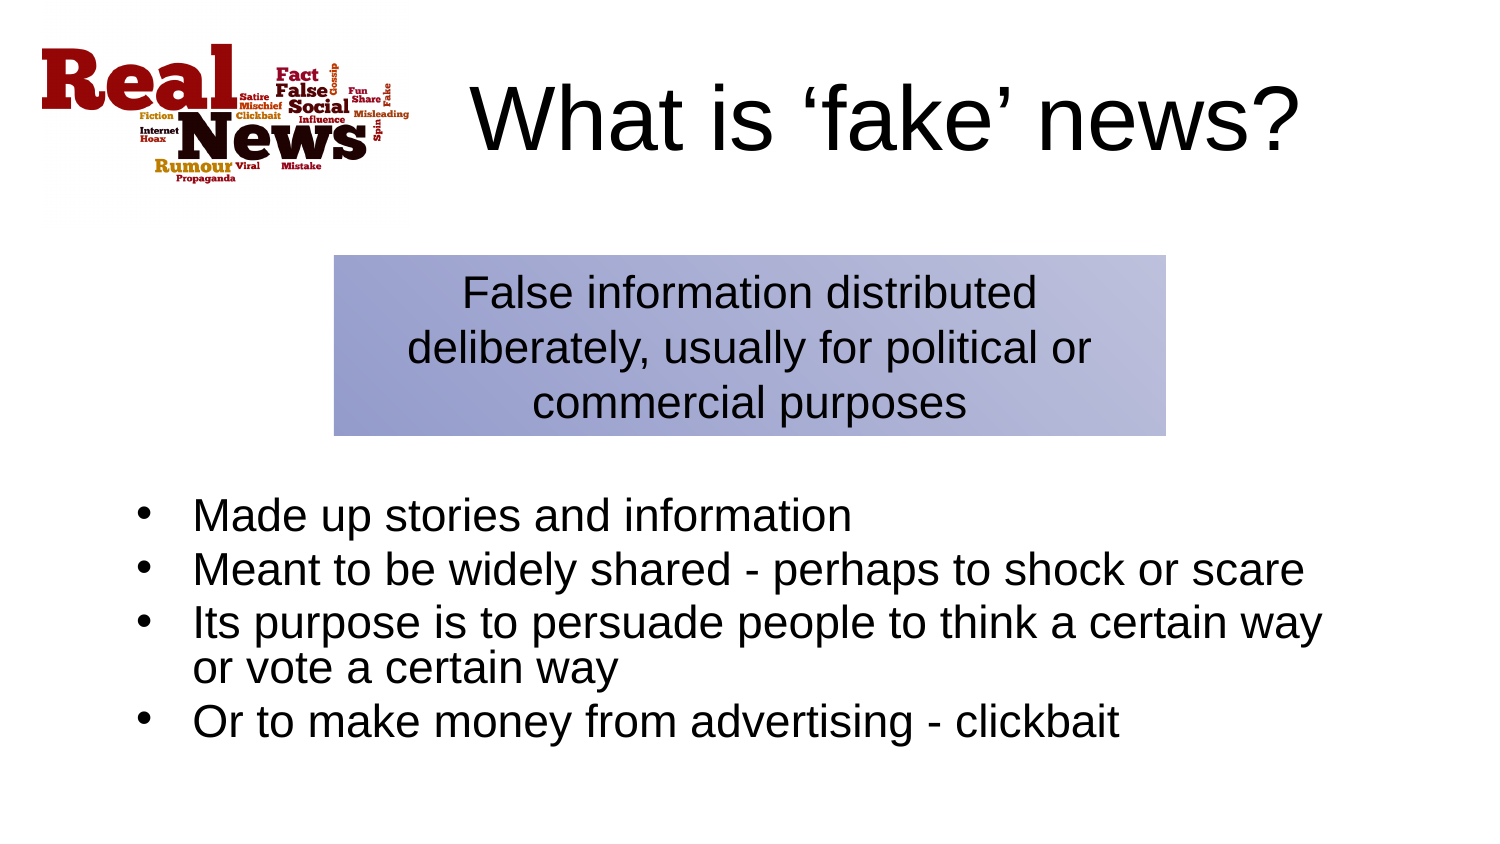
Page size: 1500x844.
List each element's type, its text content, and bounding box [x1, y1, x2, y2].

picture [42, 0, 409, 228]
text_box Made up stories and information Meant to be widely shared - perhaps to shock or scare Its purpose is to persuade people to think a certain way or vote a certain way Or to make money from advertising - clickbait [121, 488, 1379, 774]
text_box False information distributed deliberately, usually for political or commercial purposes [333, 255, 1166, 436]
text_box What is ‘fake’ news? [414, 20, 1500, 208]
